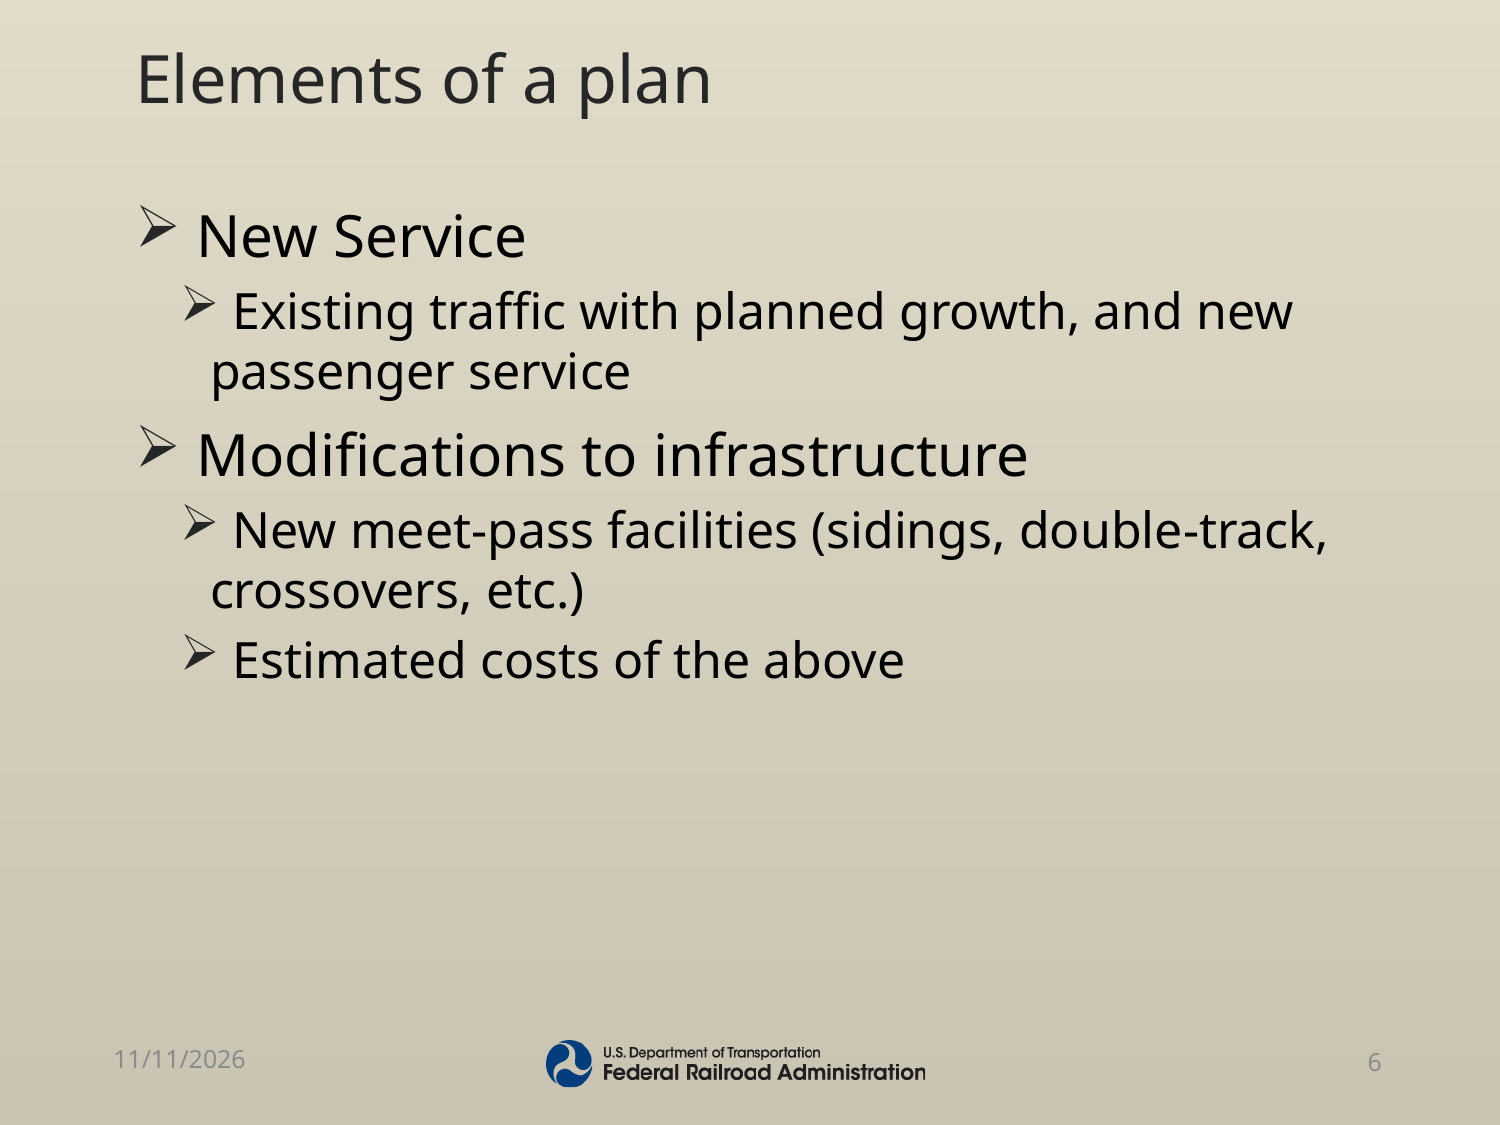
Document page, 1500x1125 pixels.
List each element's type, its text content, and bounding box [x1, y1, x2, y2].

title Elements of a plan [120, 20, 1380, 145]
list New Service Existing traffic with planned growth, and new passenger service Modifications to infrastructure New meet-pass facilities (sidings, double-track, crossovers, etc.) Estimated costs of the above [120, 191, 1380, 1010]
slide_number 6 [1059, 1033, 1397, 1094]
picture [526, 1035, 926, 1088]
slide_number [98, 1030, 436, 1091]
